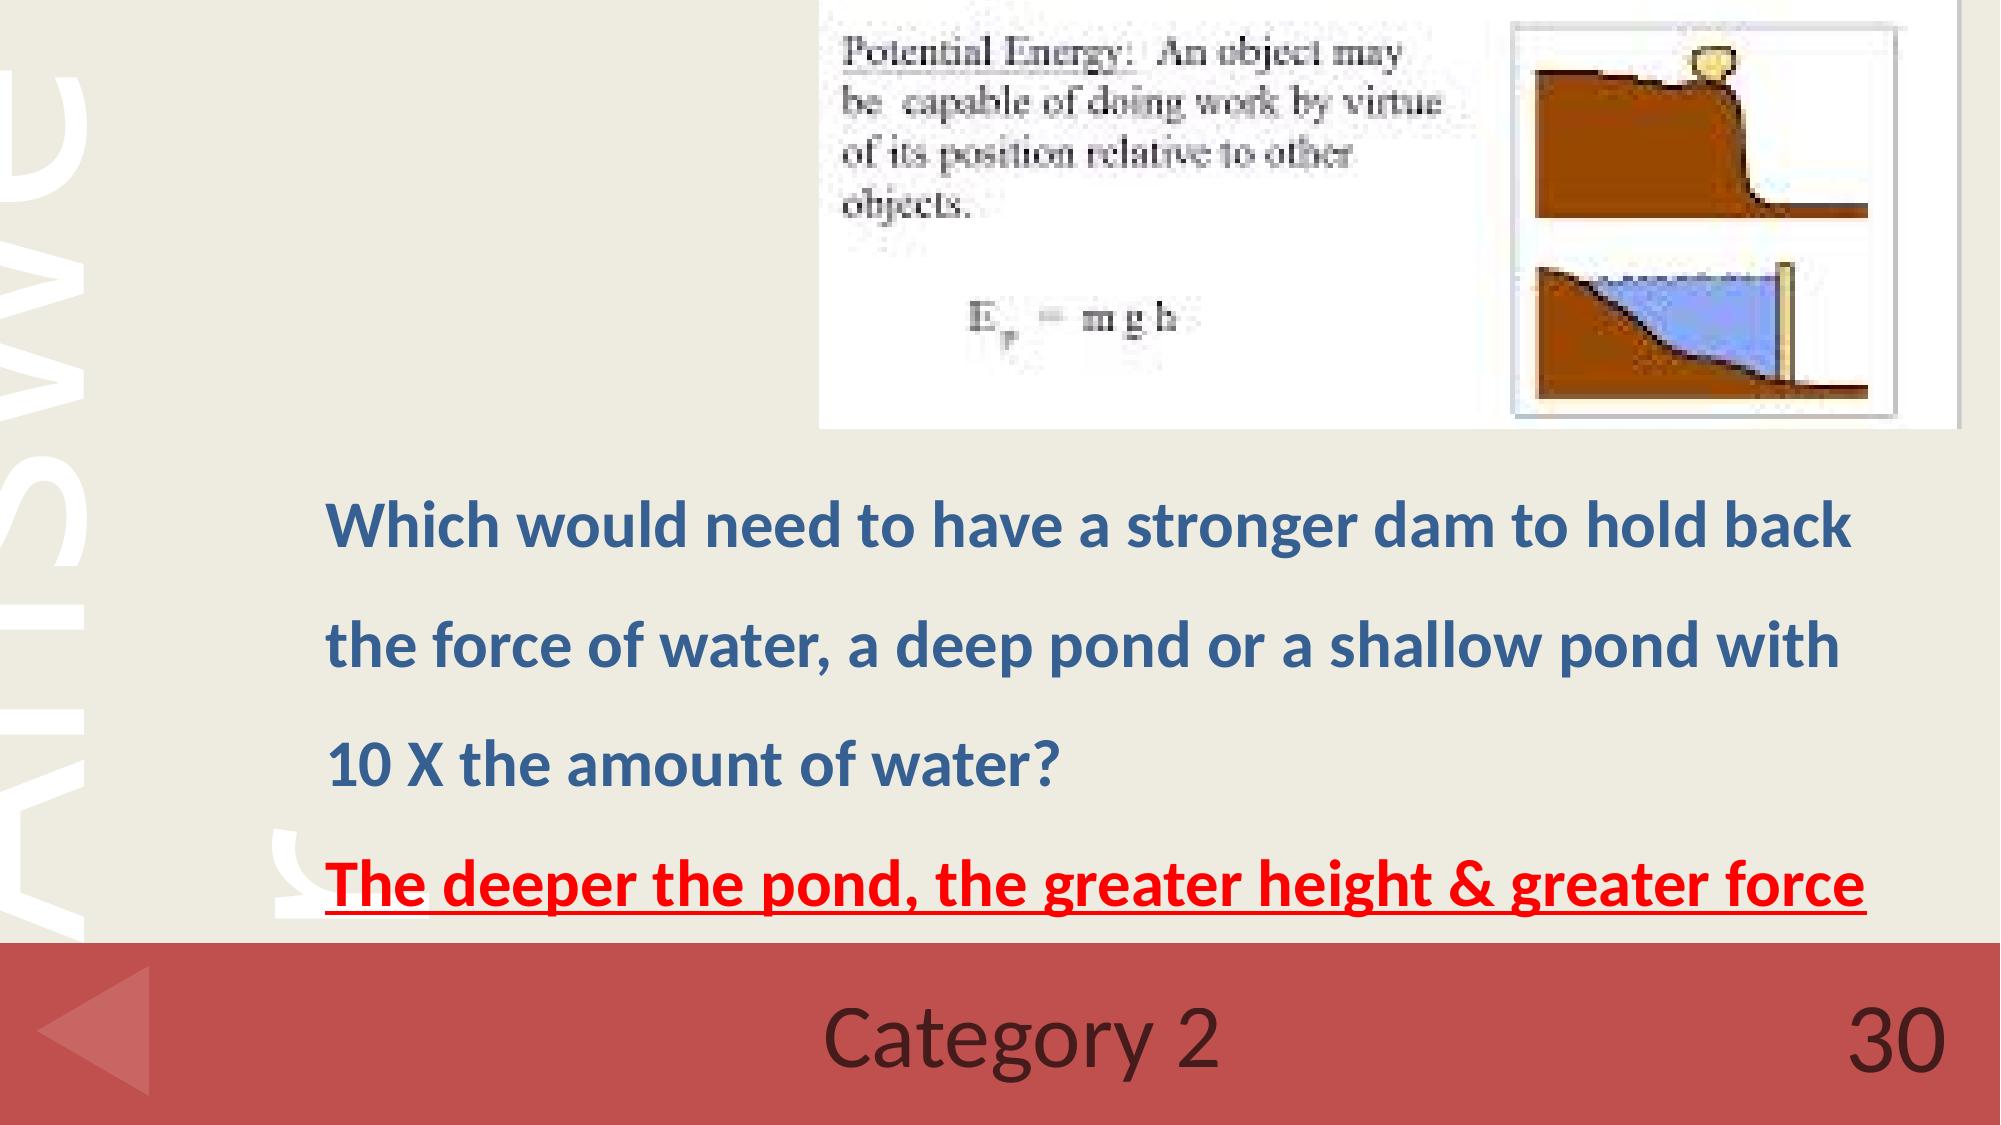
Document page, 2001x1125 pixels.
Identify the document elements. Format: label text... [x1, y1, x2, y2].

title Category 2 [123, 937, 1924, 1125]
list 30 [1924, 967, 1963, 1097]
list Which would need to have a stronger dam to hold back the force of water, a deep pond or a shallow pond with 10 X the amount of water? The deeper the pond, the greater height & greater force [310, 428, 1934, 933]
picture [818, 0, 1963, 429]
